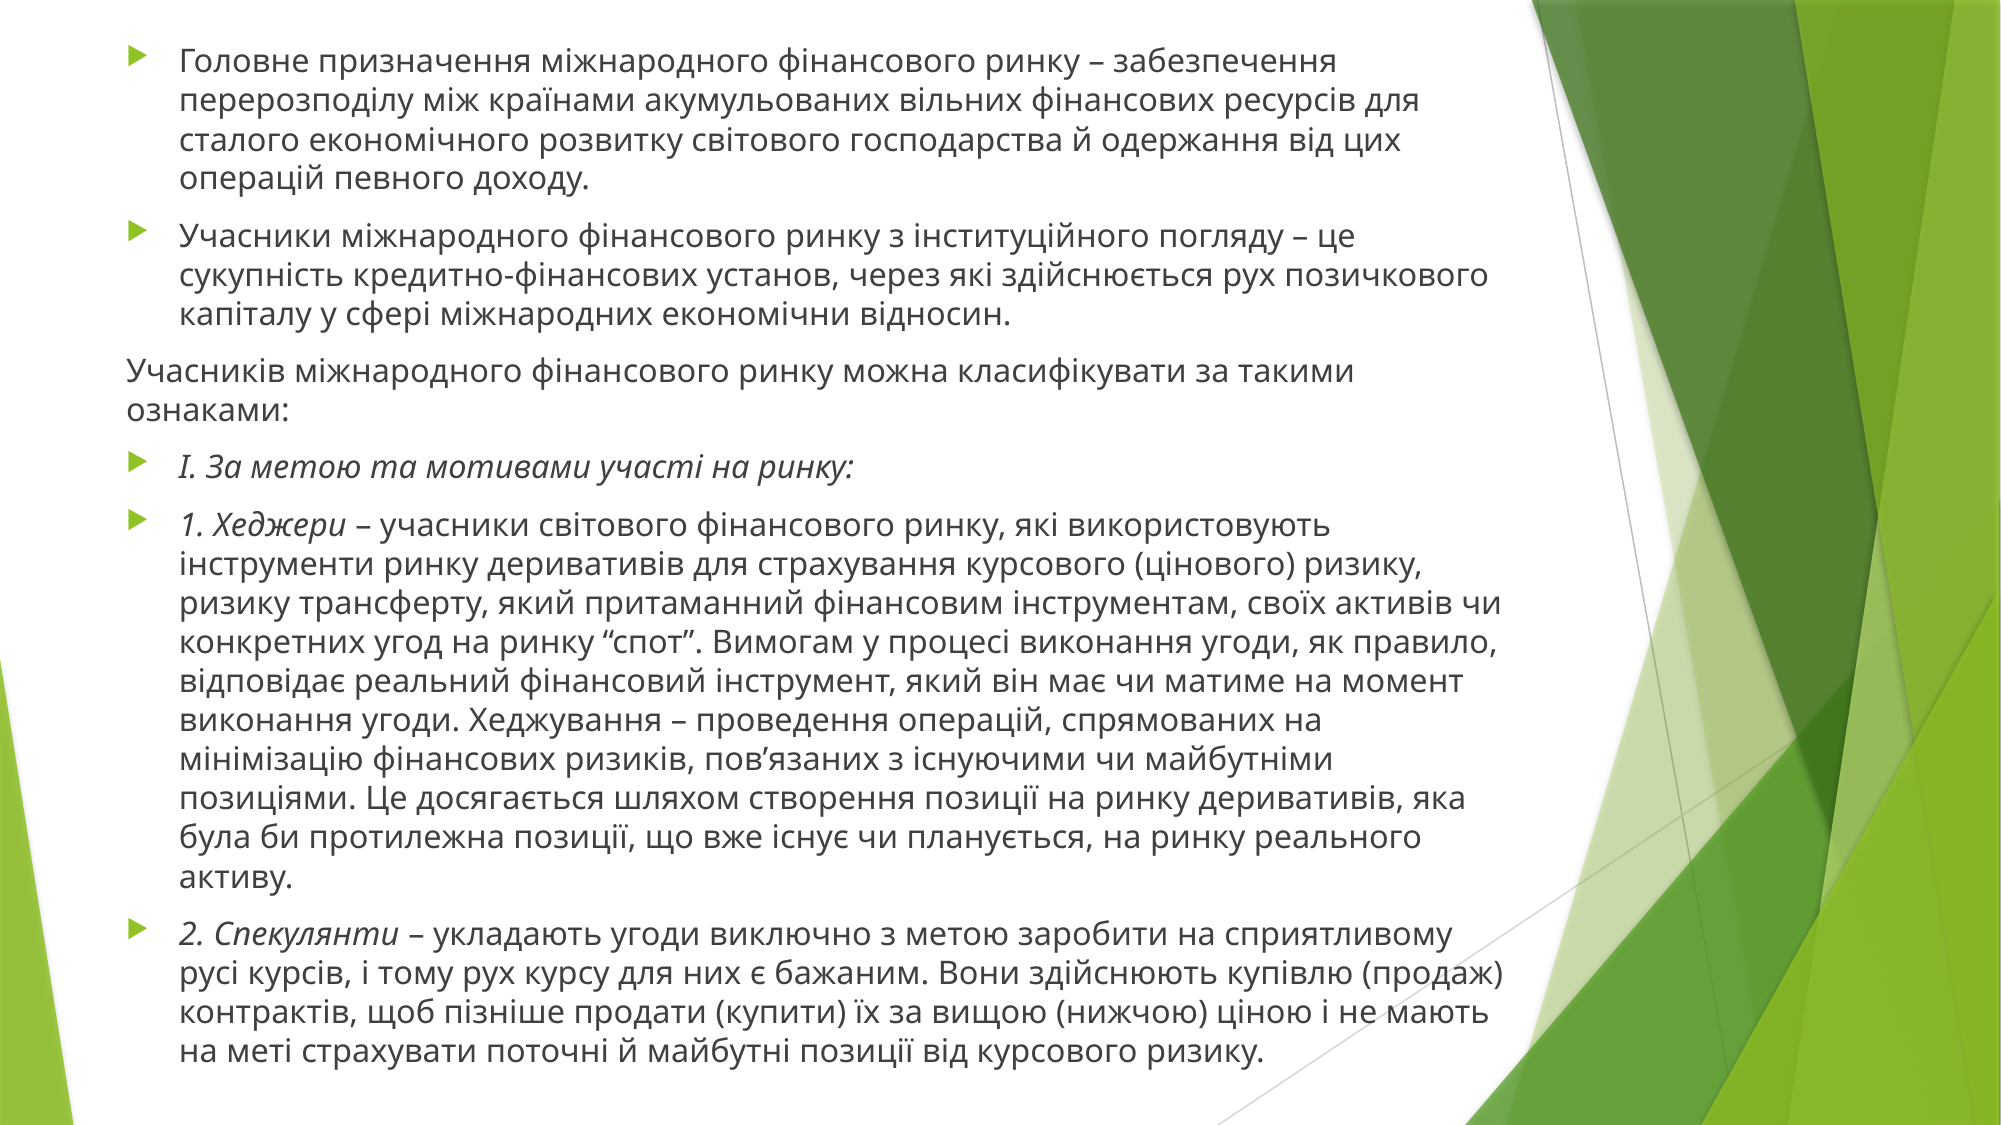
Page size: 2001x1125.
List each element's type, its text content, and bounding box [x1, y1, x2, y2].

list Головне призначення міжнародного фінансового ринку – забезпечення перерозподілу між країнами акумульованих вільних фінансових ресурсів для сталого економічного розвитку світового господарства й одержання від цих операцій певного доходу. Учасники міжнародного фінансового ринку з інституційного погляду – це сукупність кредитно-фінансових установ, через які здійснюється рух позичкового капіталу у сфері міжнародних економічни відносин. Учасників міжнародного фінансового ринку можна класифікувати за такими ознаками: І. За метою та мотивами участі на ринку: 1. Хеджери – учасники світового фінансового ринку, які використовують інструменти ринку деривативів для страхування курсового (цінового) ризику, ризику трансферту, який притаманний фінансовим інструментам, своїх активів чи конкретних угод на ринку “спот”. Вимогам у процесі виконання угоди, як правило, відповідає реальний фінансовий інструмент, який він має чи матиме на момент виконання угоди. Хеджування – проведення операцій, спрямованих на мінімізацію фінансових ризиків, пов’язаних з існуючими чи майбутніми позиціями. Це досягається шляхом створення позиції на ринку деривативів, яка була би протилежна позиції, що вже існує чи планується, на ринку реального активу. 2. Спекулянти – укладають угоди виключно з метою заробити на сприятливому русі курсів, і тому рух курсу для них є бажаним. Вони здійснюють купівлю (продаж) контрактів, щоб пізніше продати (купити) їх за вищою (нижчою) ціною і не мають на меті страхувати поточні й майбутні позиції від курсового ризику. [111, 32, 1522, 1079]
